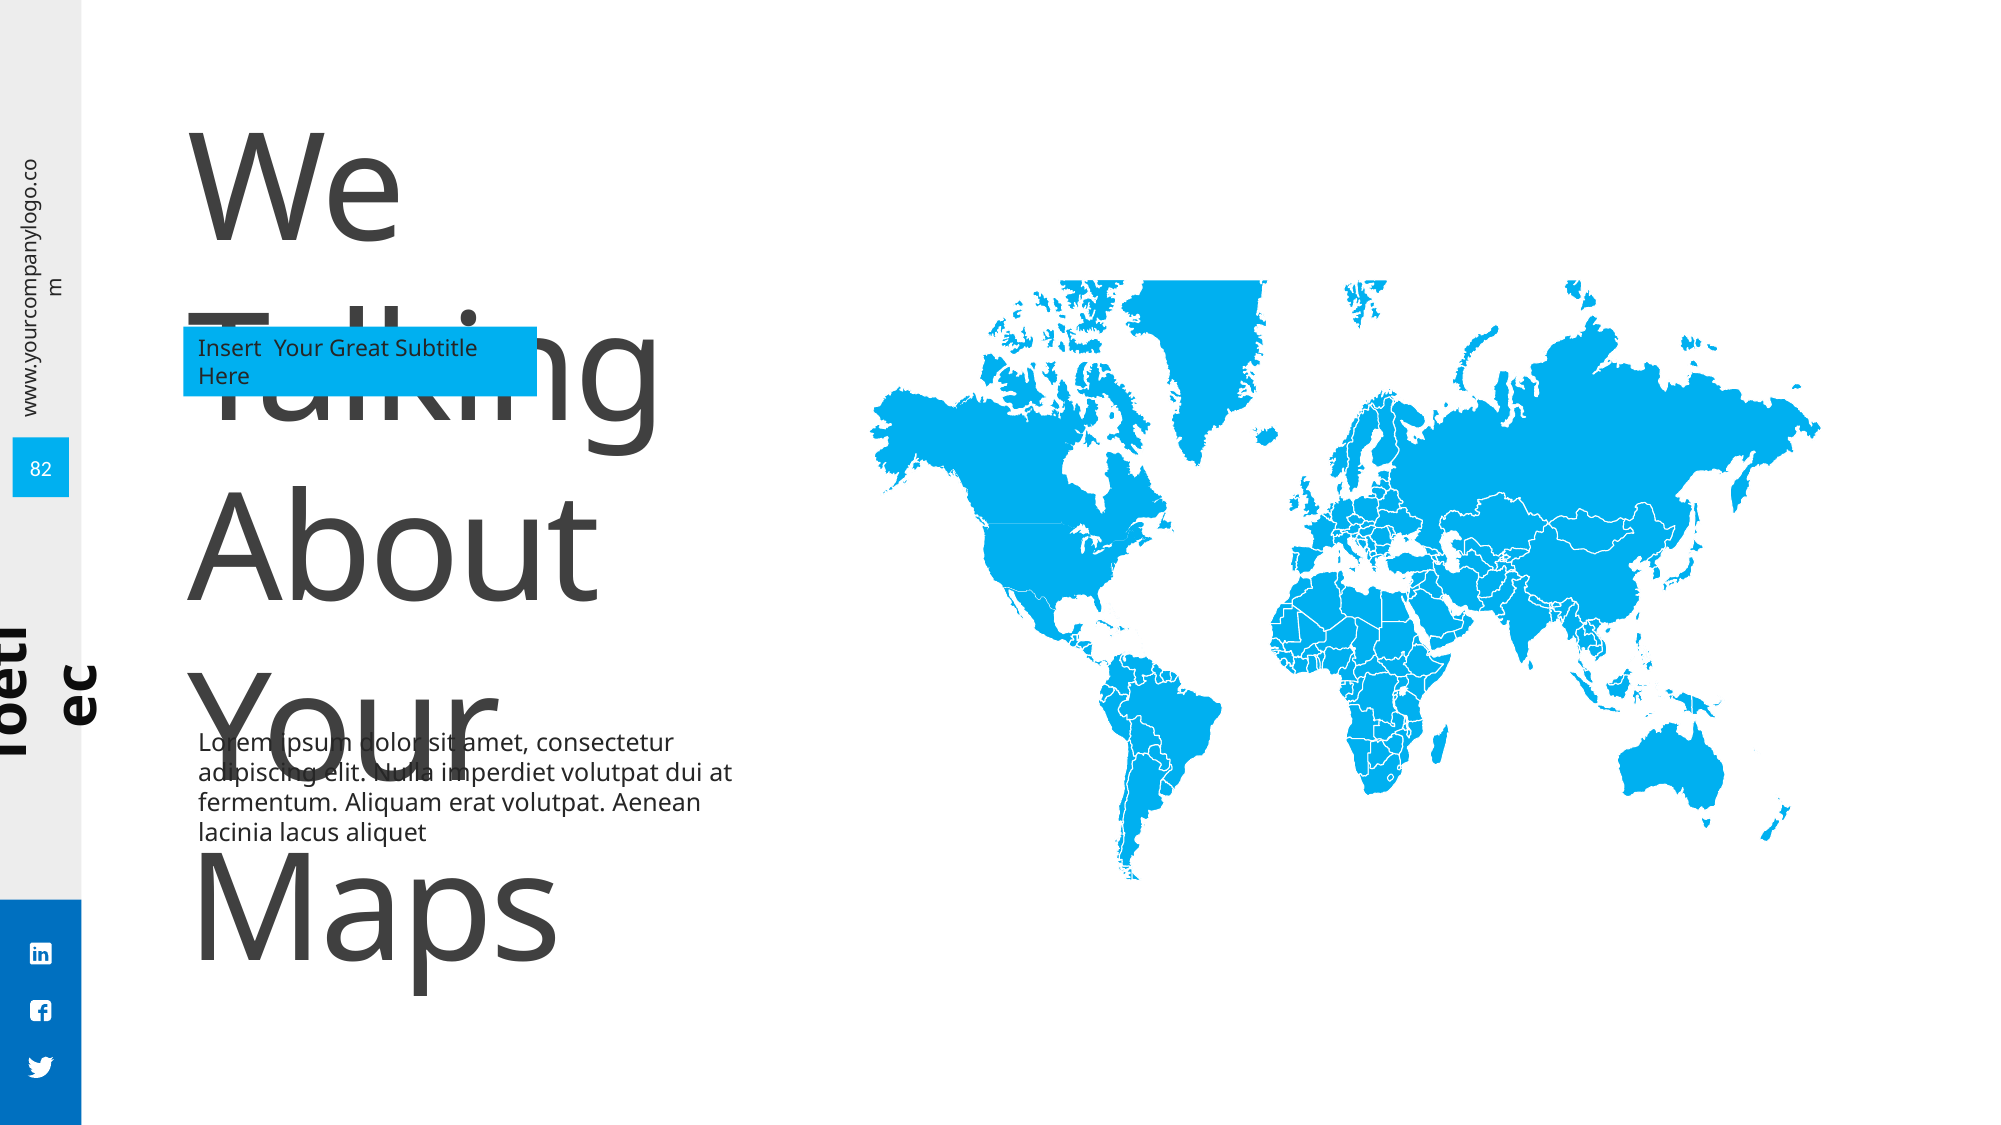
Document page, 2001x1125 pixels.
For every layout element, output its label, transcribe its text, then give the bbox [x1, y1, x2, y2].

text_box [868, 279, 1823, 881]
slide_number 82 [12, 437, 69, 498]
text_box Lorem ipsum dolor sit amet, consectetur adipiscing elit. Nulla imperdiet volutpat dui at fermentum. Aliquam erat volutpat. Aenean lacinia lacus aliquet [183, 719, 775, 854]
text_box Insert Your Great Subtitle Here [183, 326, 537, 397]
text_box We Talking About Your Maps [172, 379, 844, 701]
